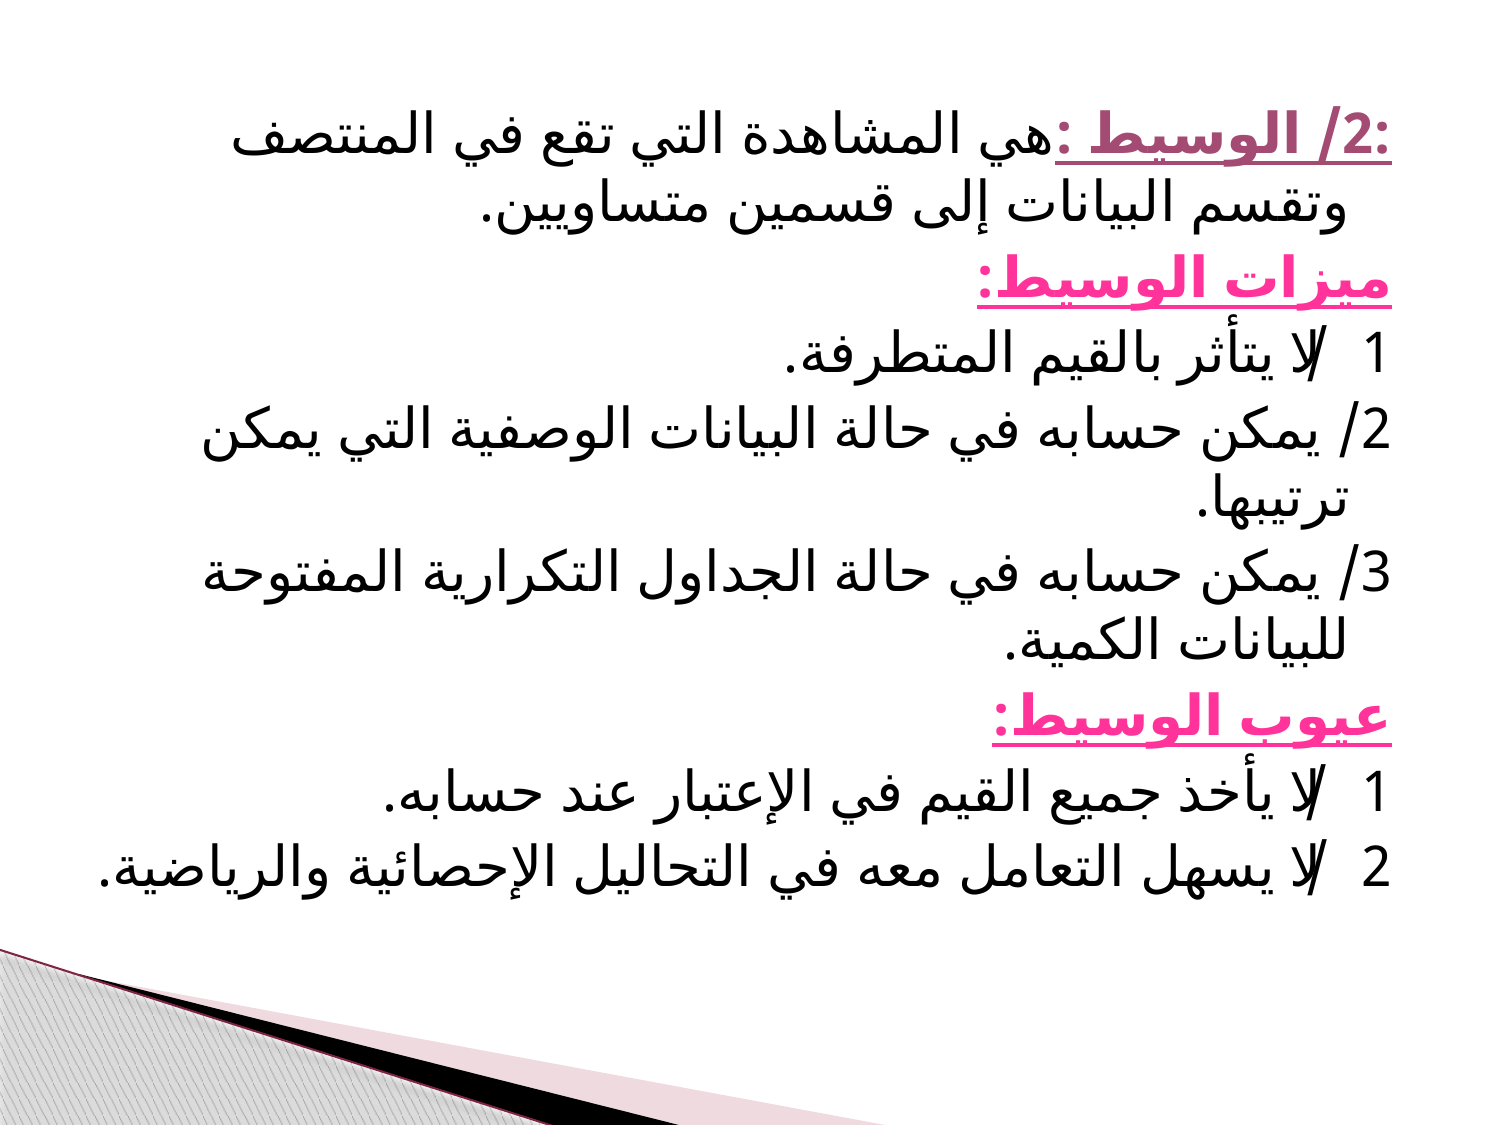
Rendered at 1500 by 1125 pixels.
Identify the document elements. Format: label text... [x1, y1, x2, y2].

list :2/ الوسيط :هي المشاهدة التي تقع في المنتصف وتقسم البيانات إلى قسمين متساويين. ميزات الوسيط: 1/ لا يتأثر بالقيم المتطرفة. 2/ يمكن حسابه في حالة البيانات الوصفية التي يمكن ترتيبها. 3/ يمكن حسابه في حالة الجداول التكرارية المفتوحة للبيانات الكمية. عيوب الوسيط: 1/ لا يأخذ جميع القيم في الإعتبار عند حسابه. 2/ لا يسهل التعامل معه في التحاليل الإحصائية والرياضية. [75, 90, 1425, 986]
